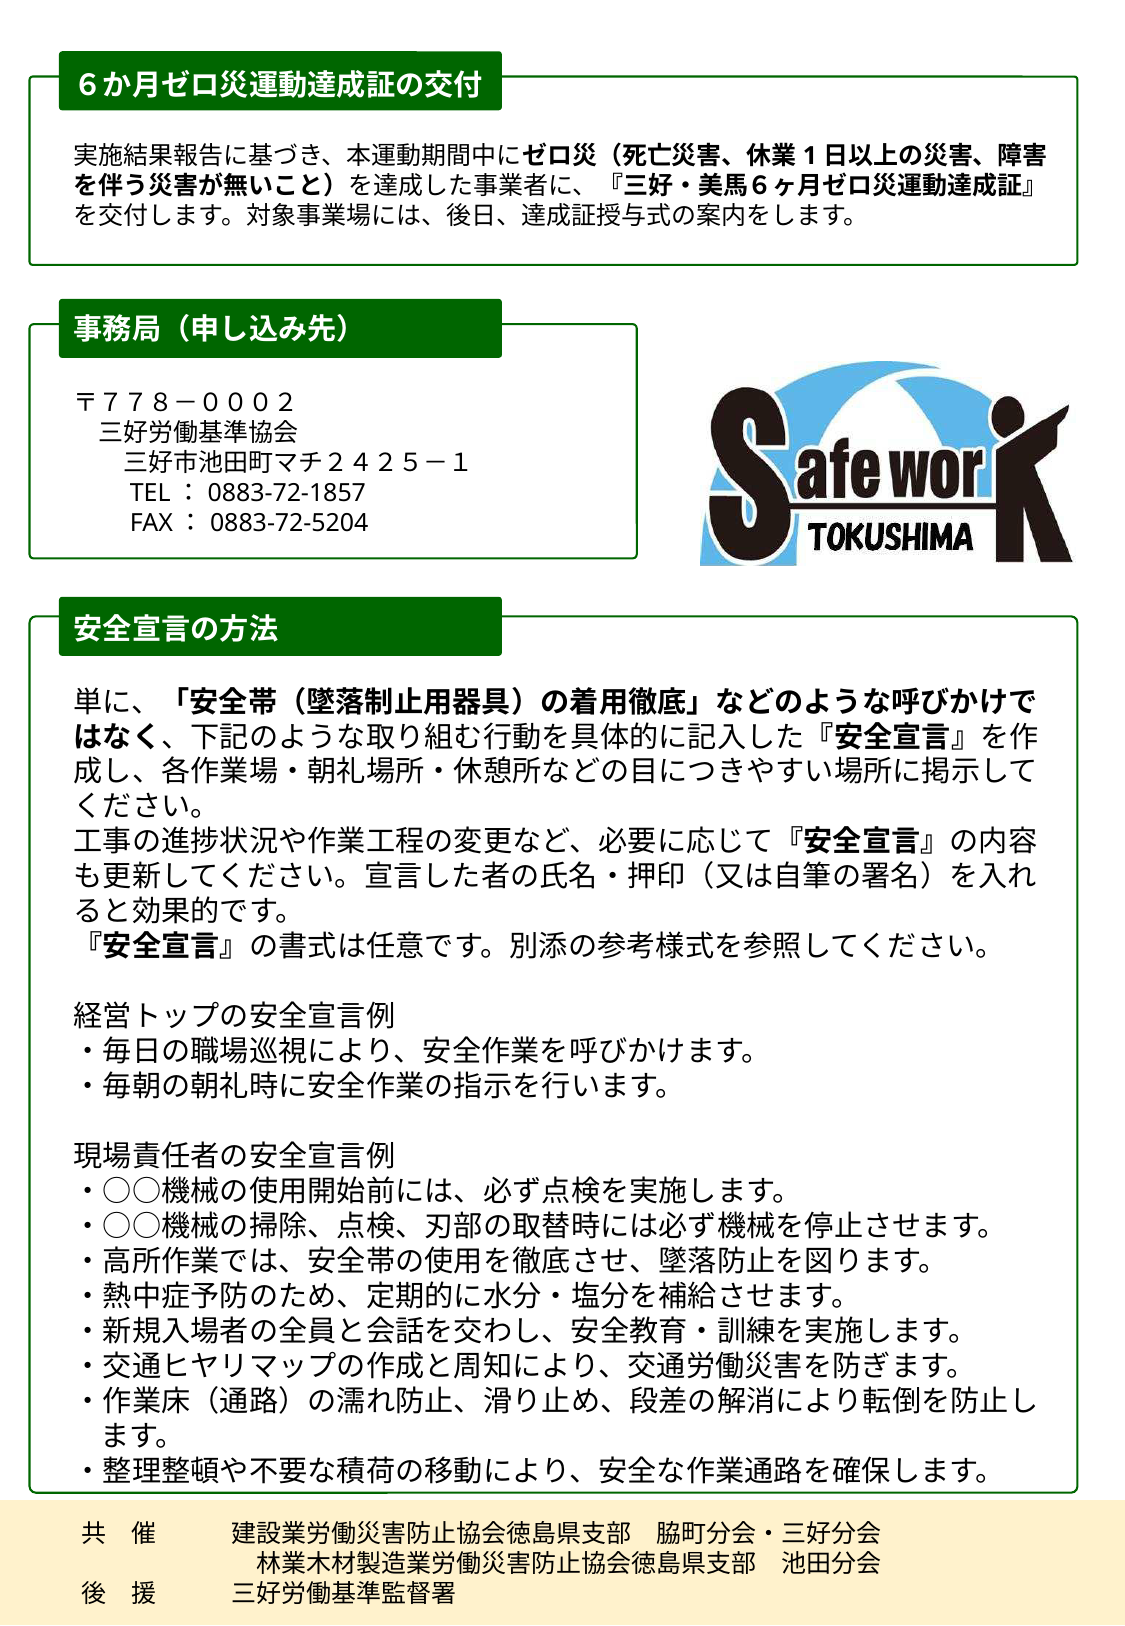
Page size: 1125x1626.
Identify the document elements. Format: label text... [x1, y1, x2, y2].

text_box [29, 51, 1078, 265]
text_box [29, 596, 1078, 1534]
text_box [0, 1499, 1125, 1625]
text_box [29, 298, 637, 577]
text_box 共 催 建設業労働災害防止協会徳島県支部 脇町分会・三好分会 林業木材製造業労働災害防止協会徳島県支部 池田分会 後 援 三好労働基準監督署 [66, 1510, 1082, 1616]
picture [700, 361, 1078, 566]
